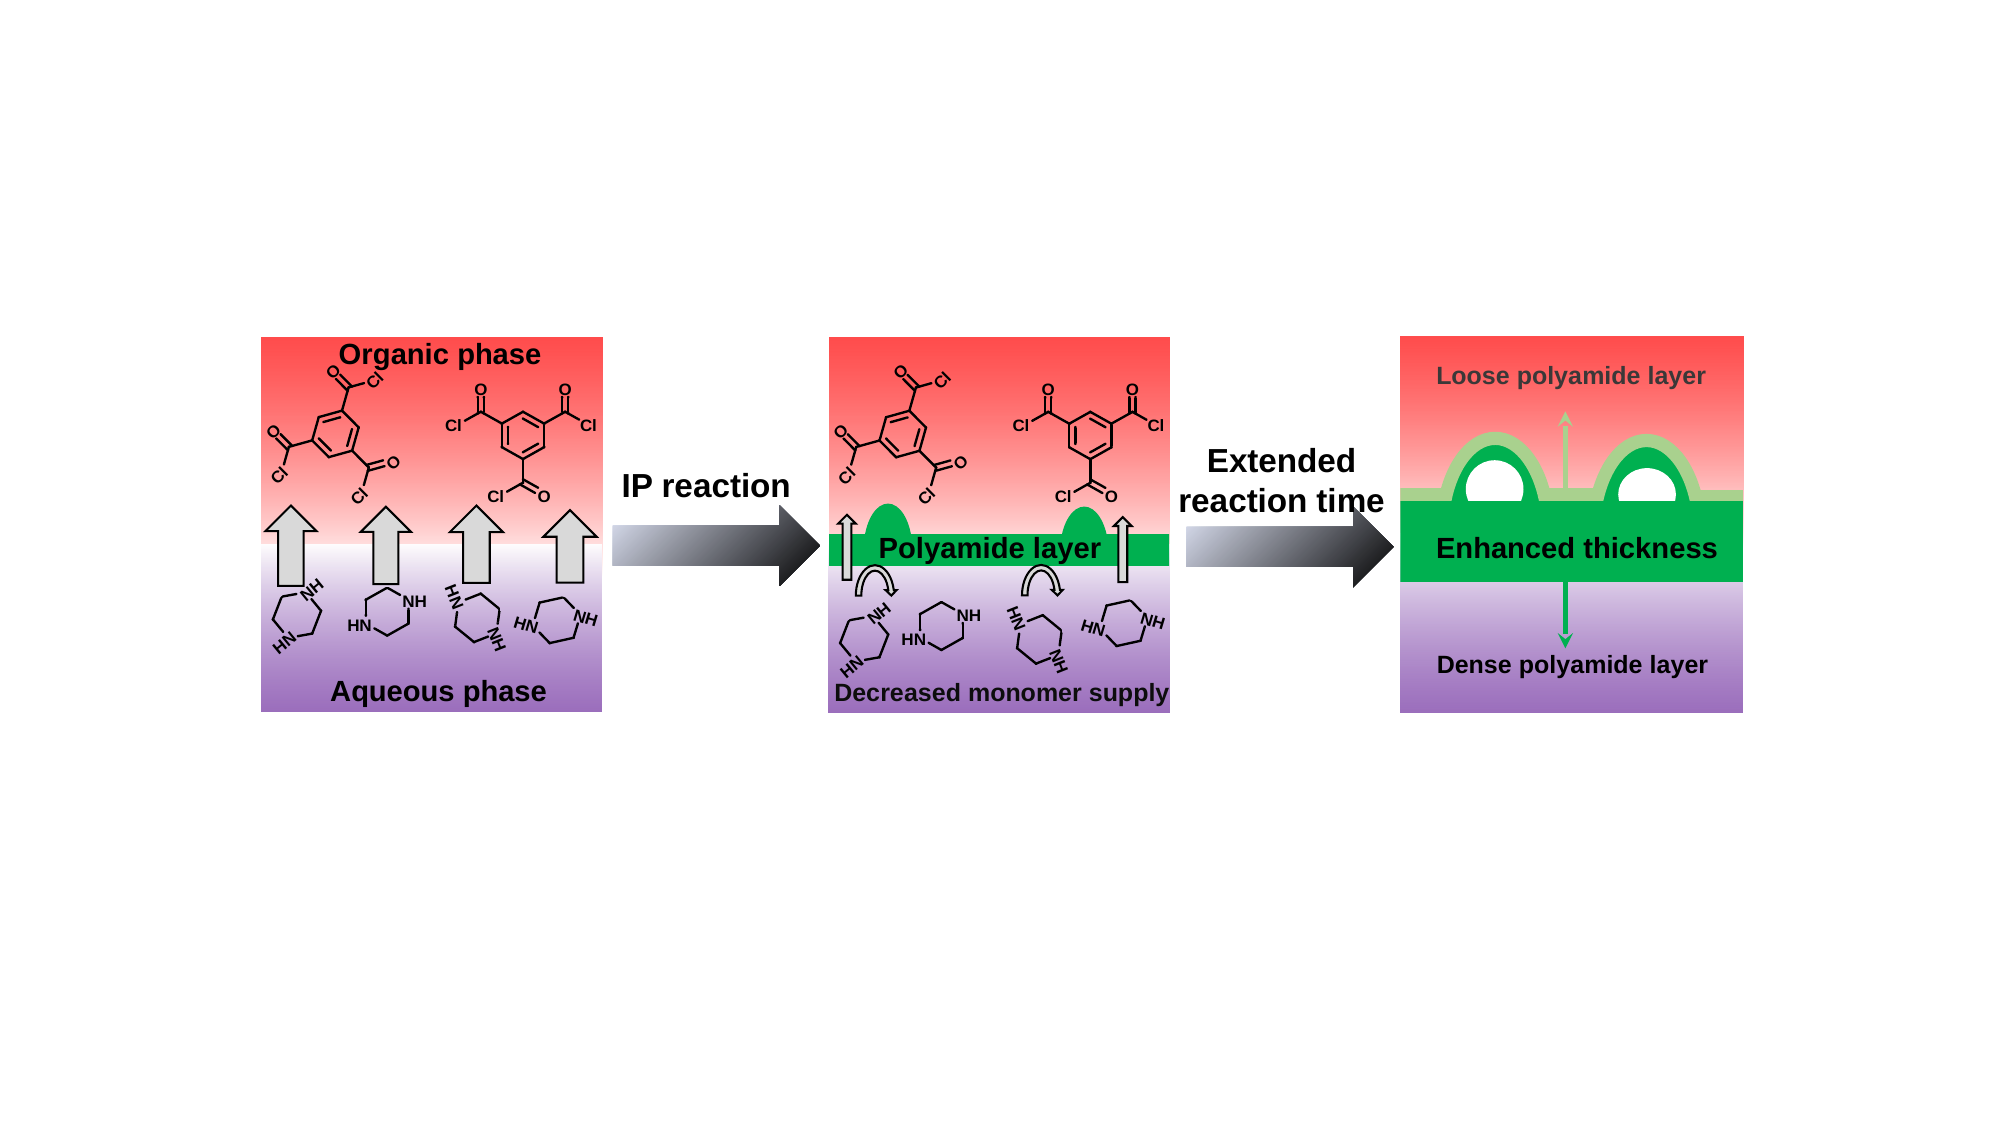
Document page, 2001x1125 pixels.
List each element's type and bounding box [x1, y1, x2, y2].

text_box [256, 327, 1744, 716]
